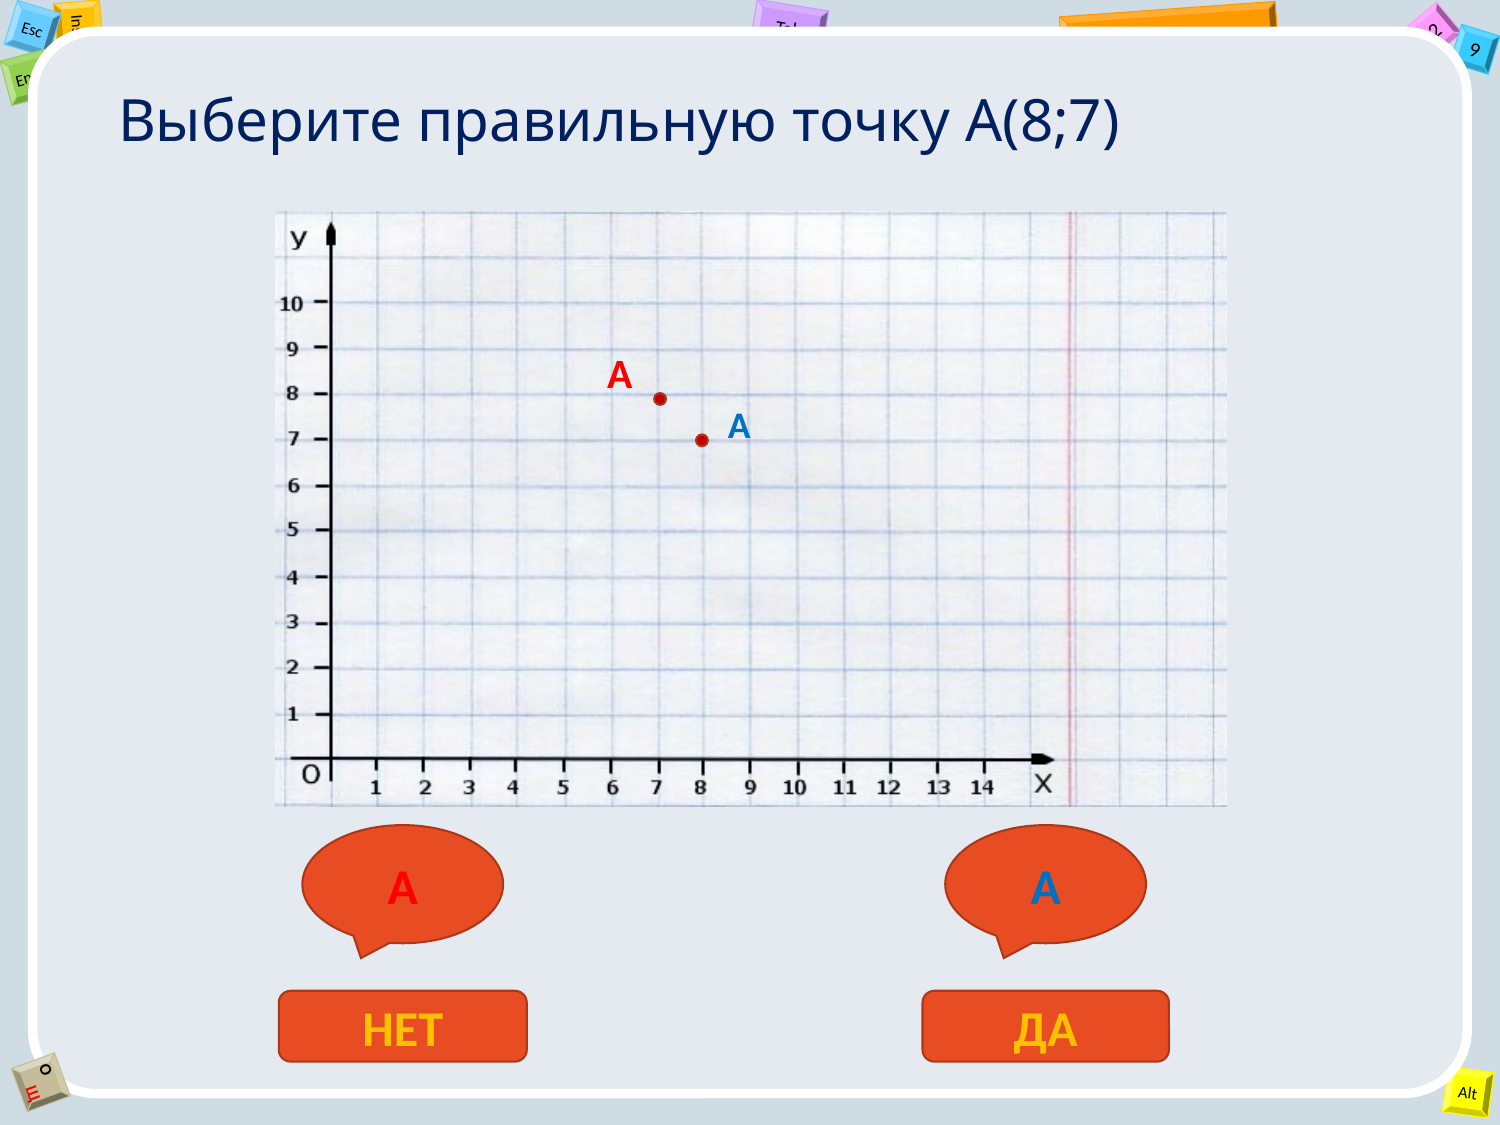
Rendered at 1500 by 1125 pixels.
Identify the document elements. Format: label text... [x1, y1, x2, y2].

text_box А [944, 824, 1148, 960]
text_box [592, 339, 666, 405]
picture [275, 211, 1227, 807]
text_box ДА [921, 989, 1171, 1063]
title Выберите правильную точку А(8;7) [103, 14, 1397, 232]
text_box НЕТ [277, 989, 528, 1063]
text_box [696, 393, 761, 455]
text_box А [301, 824, 505, 960]
